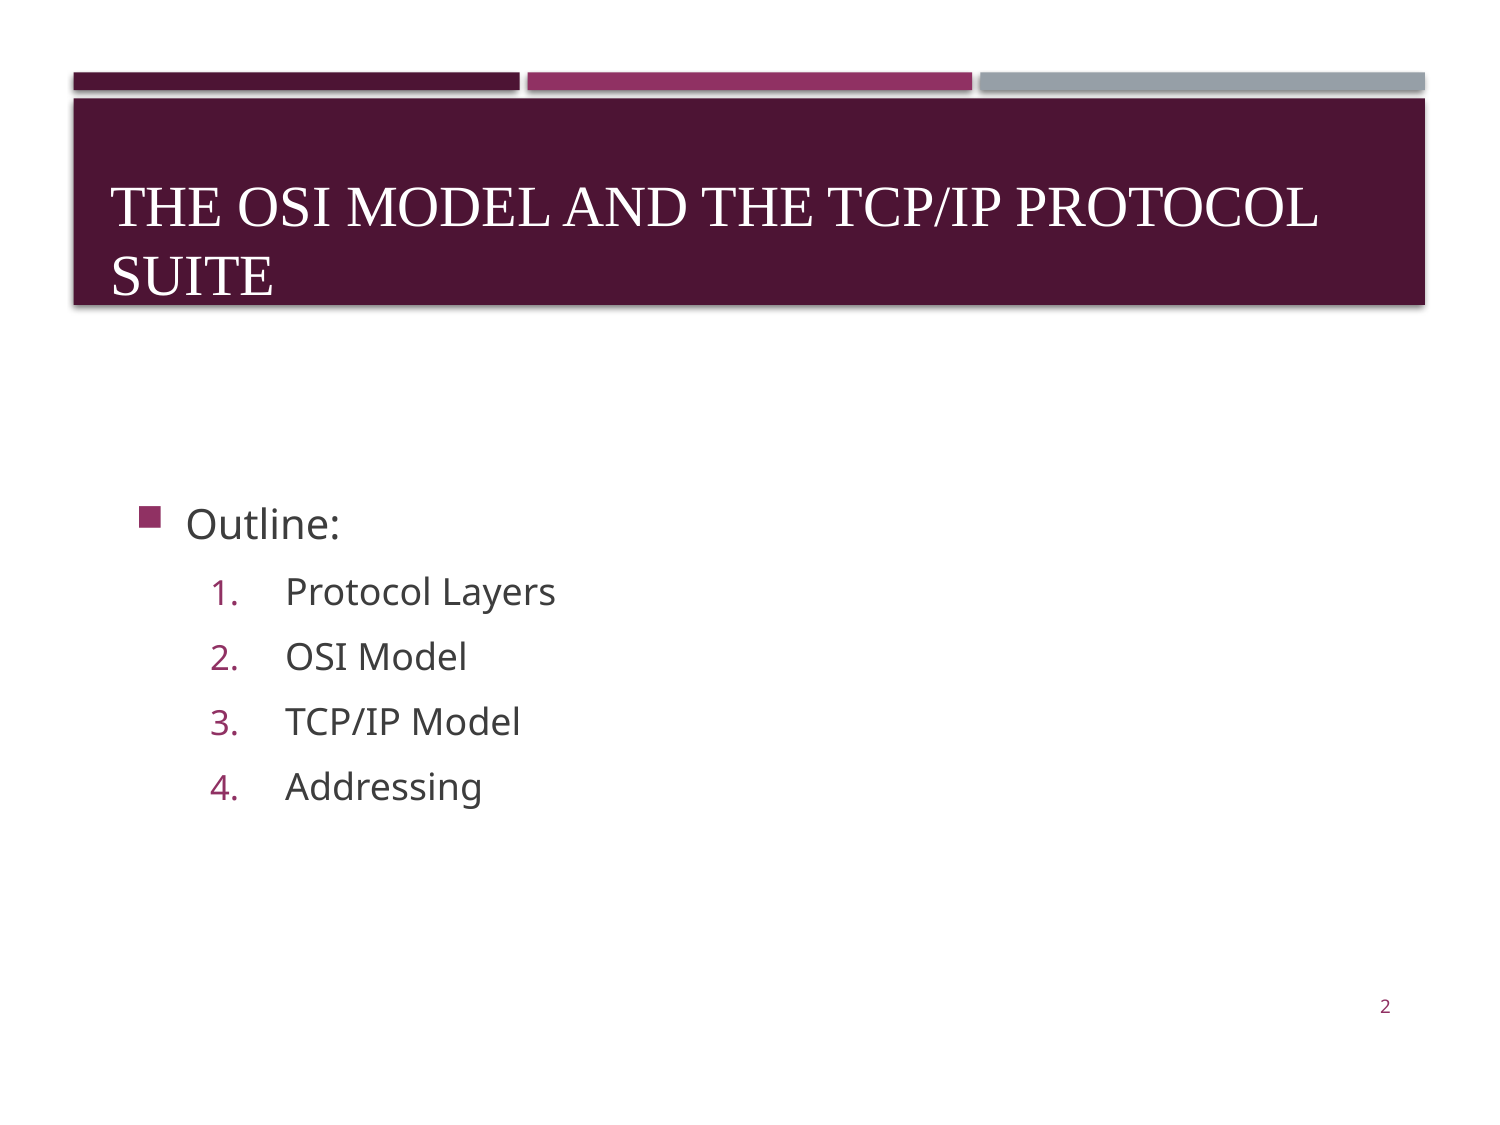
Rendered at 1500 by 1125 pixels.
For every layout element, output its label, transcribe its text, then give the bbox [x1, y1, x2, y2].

text_box The OSI Model and the TCP/IP Protocol Suite [95, 137, 1406, 315]
text_box Outline: Protocol Layers OSI Model TCP/IP Model Addressing [120, 390, 1431, 986]
slide_number 2 [1279, 977, 1406, 1037]
